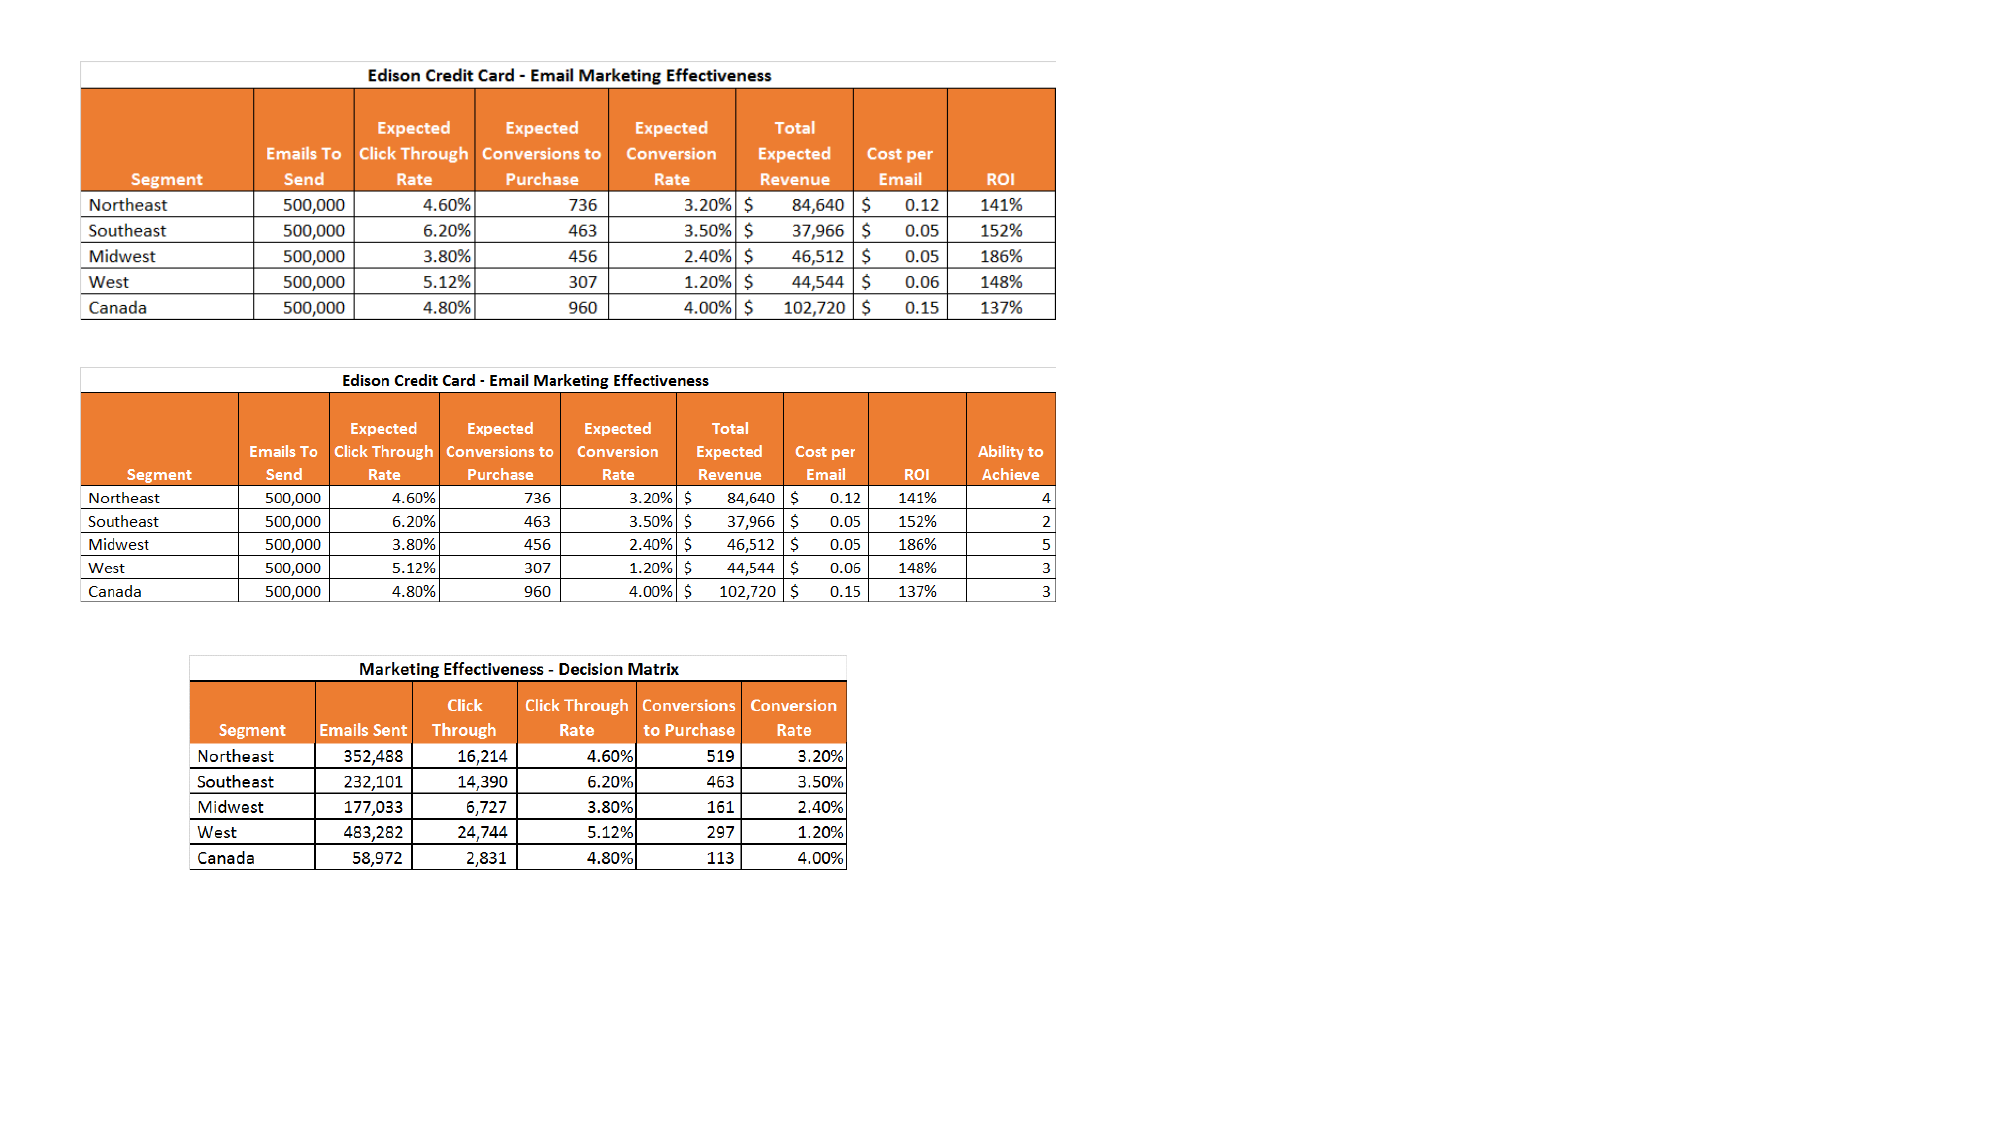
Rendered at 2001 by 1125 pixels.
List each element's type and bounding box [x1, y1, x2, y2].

picture [189, 655, 847, 870]
picture [80, 61, 1056, 320]
picture [80, 366, 1056, 602]
